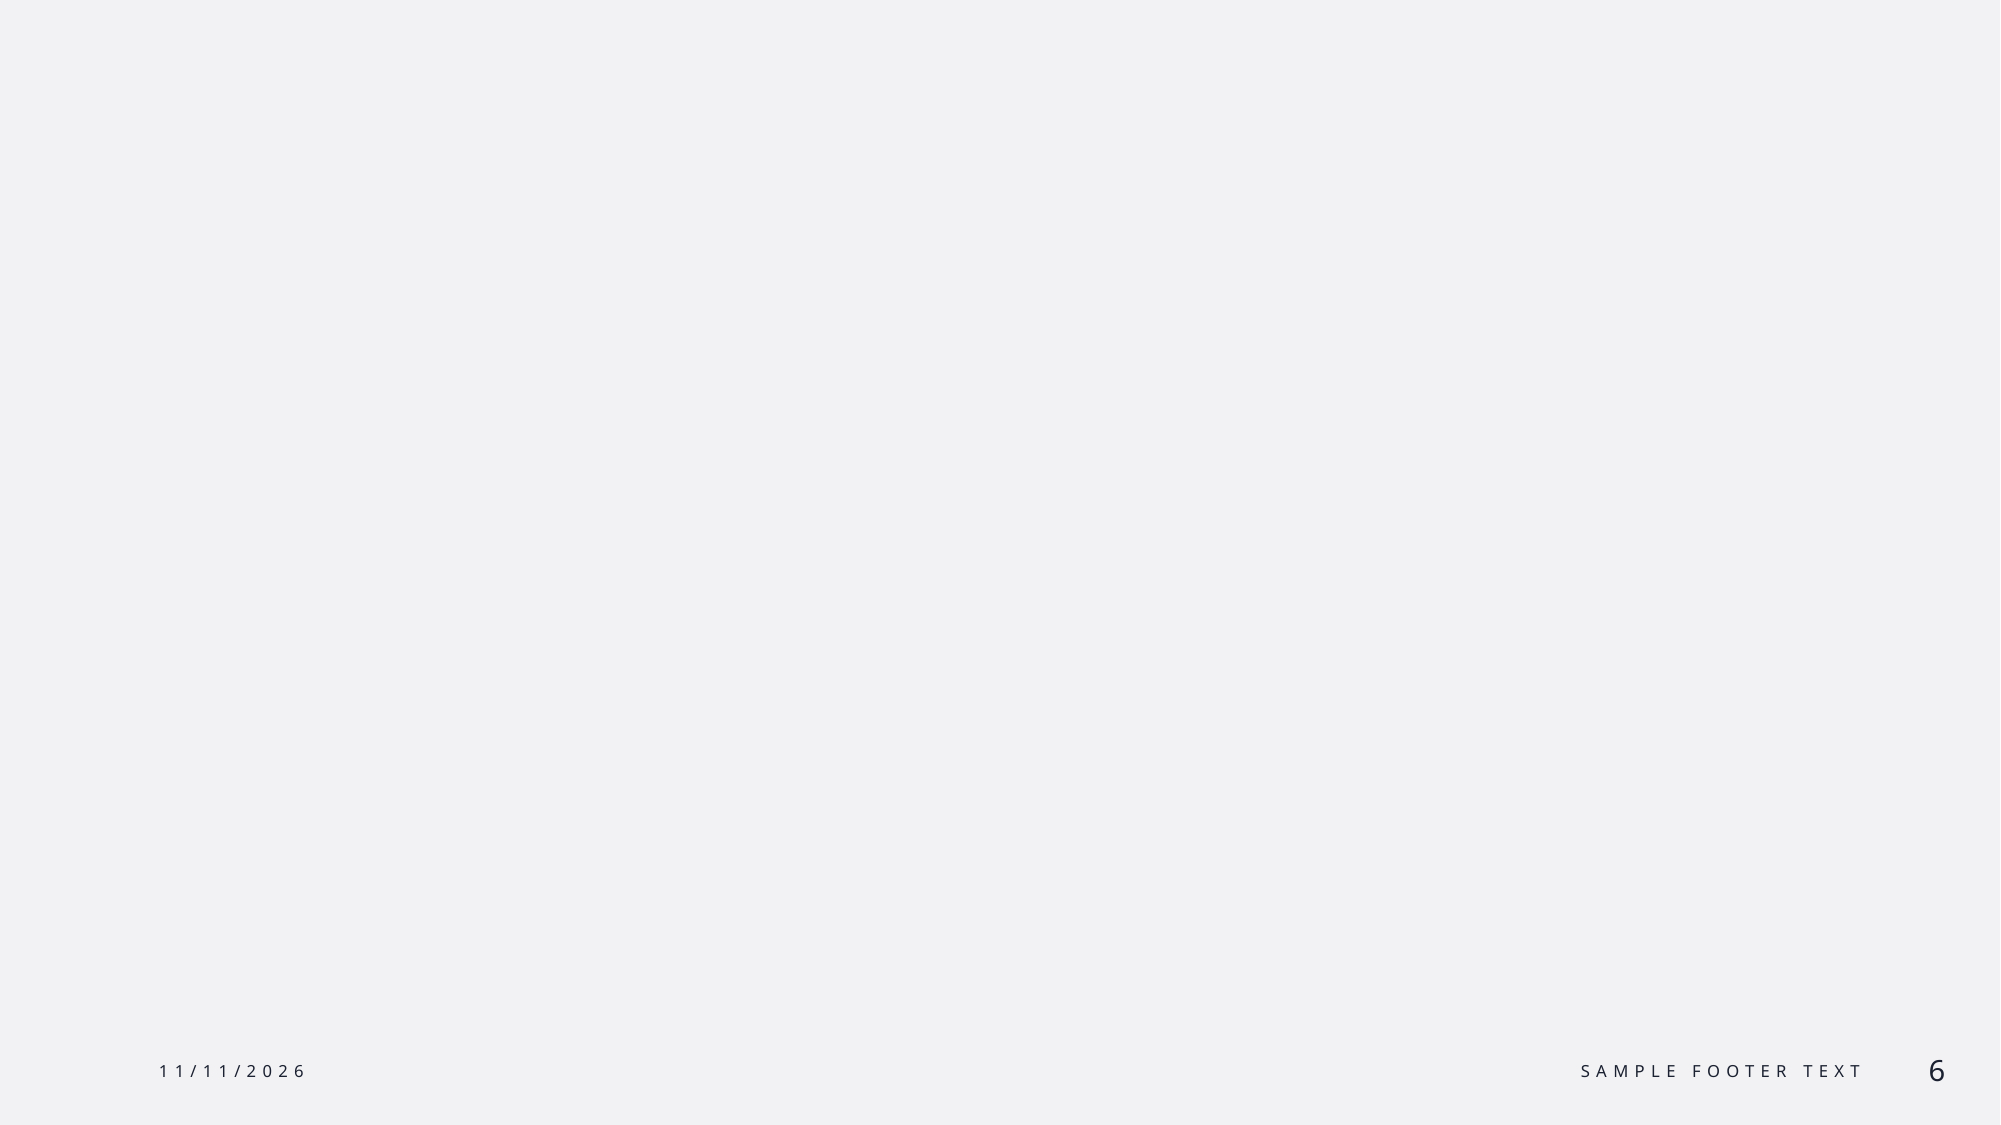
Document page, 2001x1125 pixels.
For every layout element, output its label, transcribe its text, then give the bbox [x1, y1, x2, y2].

slide_number 6 [1875, 1042, 1961, 1103]
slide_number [143, 1042, 594, 1103]
footer Sample Footer Text [1170, 1042, 1875, 1103]
